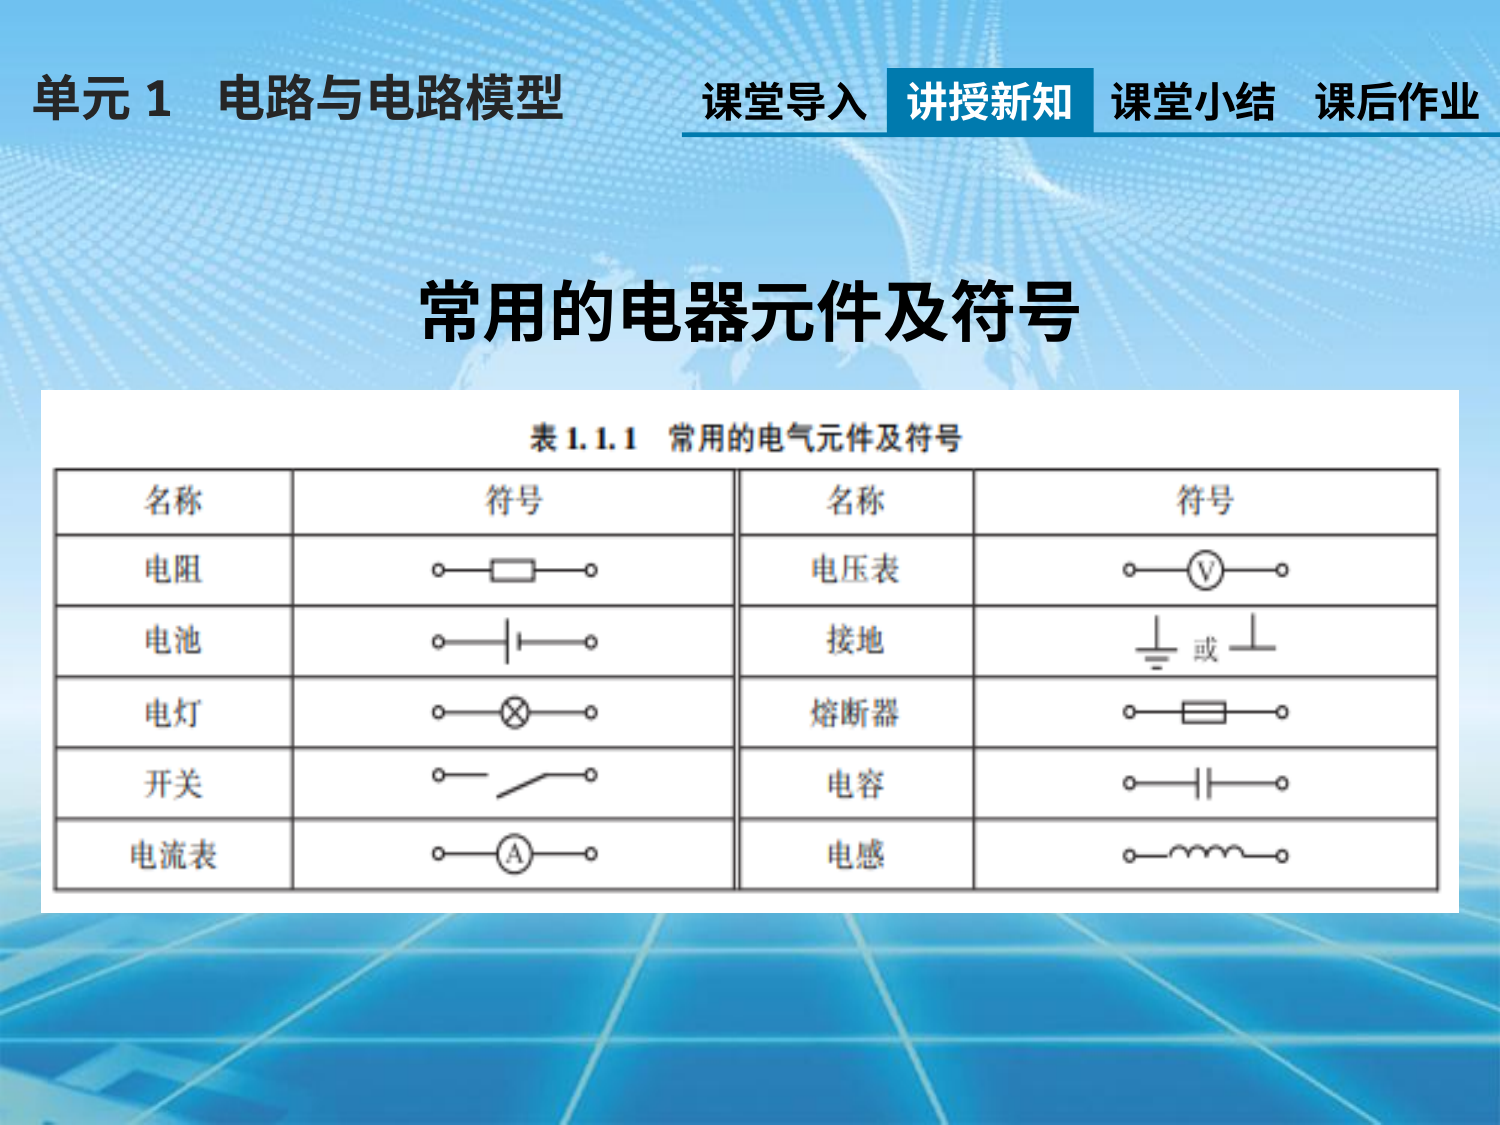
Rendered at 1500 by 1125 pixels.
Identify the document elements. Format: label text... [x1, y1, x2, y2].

text_box 常用的电器元件及符号 [74, 262, 1425, 361]
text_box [16, 59, 1500, 135]
picture [0, 0, 1500, 1125]
